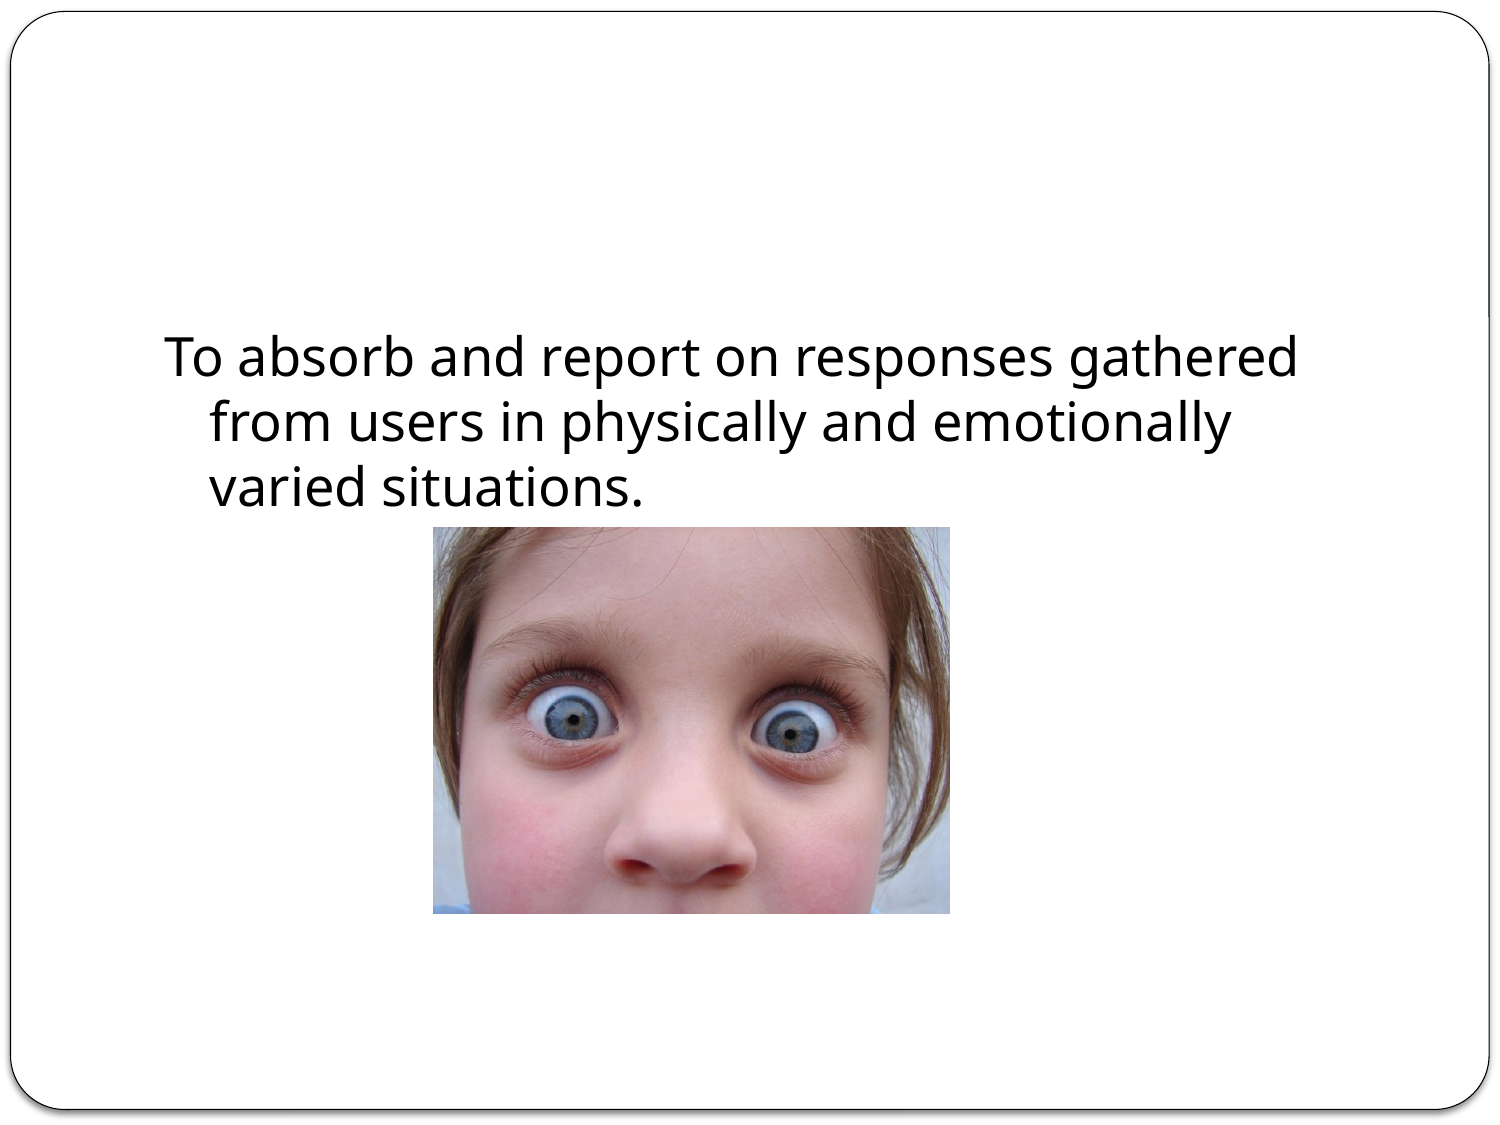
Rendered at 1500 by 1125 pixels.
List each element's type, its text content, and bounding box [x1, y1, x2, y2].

list To absorb and report on responses gathered from users in physically and emotionally varied situations. [150, 237, 1372, 481]
picture [433, 527, 950, 915]
